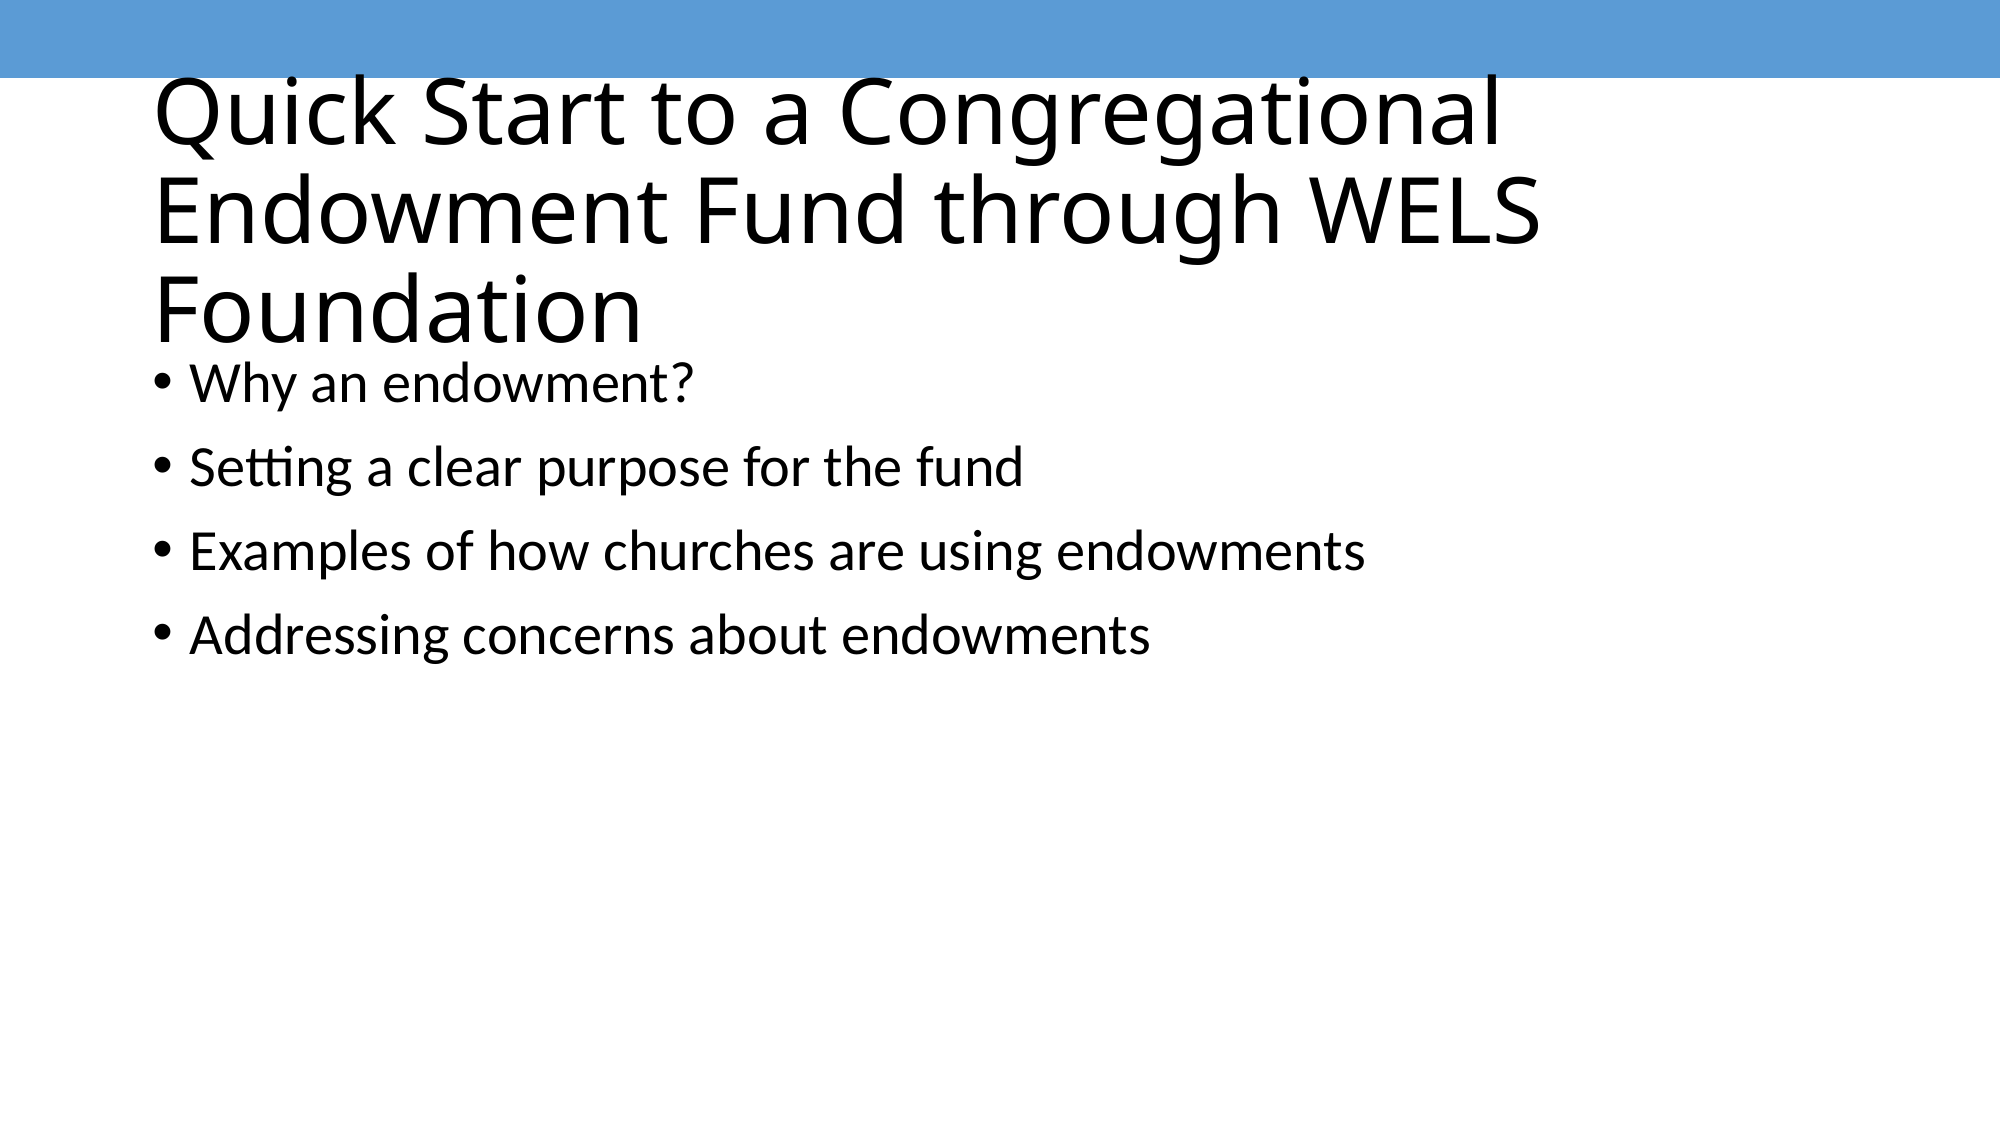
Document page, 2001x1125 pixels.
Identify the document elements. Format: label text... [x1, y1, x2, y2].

list Why an endowment? Setting a clear purpose for the fund Examples of how churches are using endowments Addressing concerns about endowments [137, 344, 1863, 1054]
title Quick Start to a Congregational Endowment Fund through WELS Foundation [137, 105, 1863, 323]
